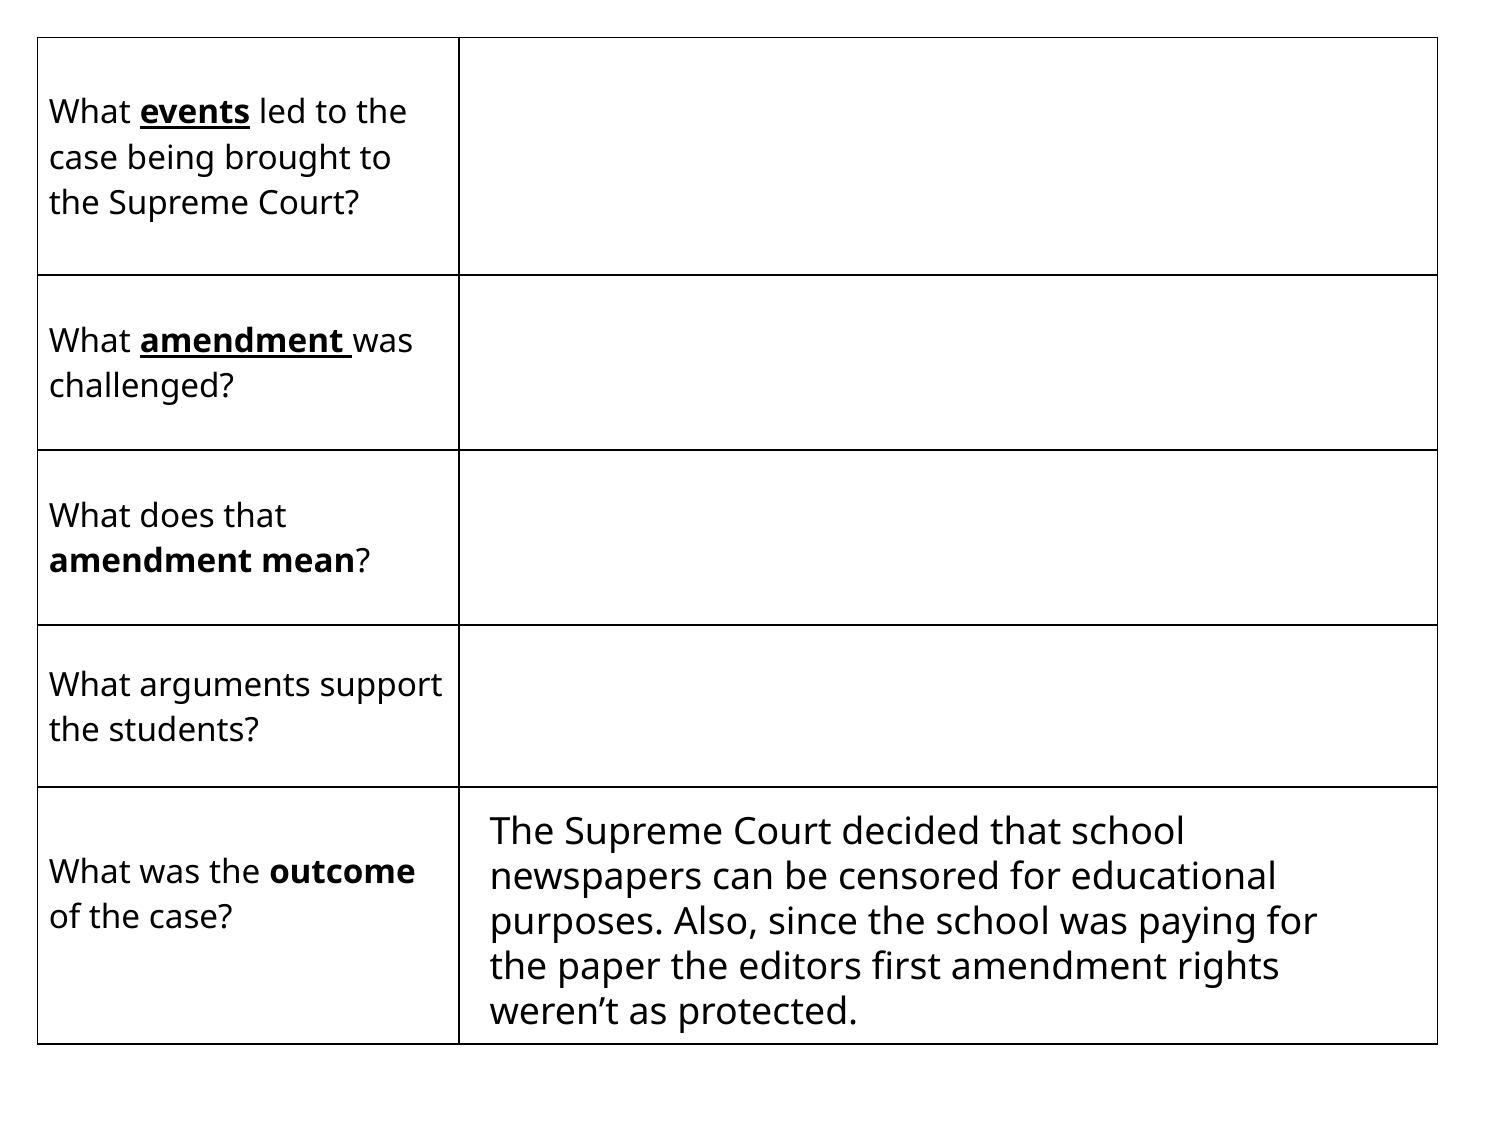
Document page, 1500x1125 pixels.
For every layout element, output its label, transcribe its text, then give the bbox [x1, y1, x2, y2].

text_box The Supreme Court decided that school newspapers can be censored for educational purposes. Also, since the school was paying for the paper the editors first amendment rights weren’t as protected. [474, 799, 1375, 1040]
table_cell What arguments support the students? [38, 626, 458, 786]
table_header What events led to the case being brought to the Supreme Court? [38, 38, 458, 274]
table_cell What does that amendment mean? [38, 451, 458, 624]
table_cell [460, 451, 1437, 624]
table_cell [460, 626, 1437, 786]
table_cell What amendment was challenged? [38, 276, 458, 449]
table_cell [460, 788, 1437, 1043]
table_cell What was the outcome of the case? [38, 788, 458, 1043]
table_header [460, 38, 1437, 274]
table_cell [460, 276, 1437, 449]
